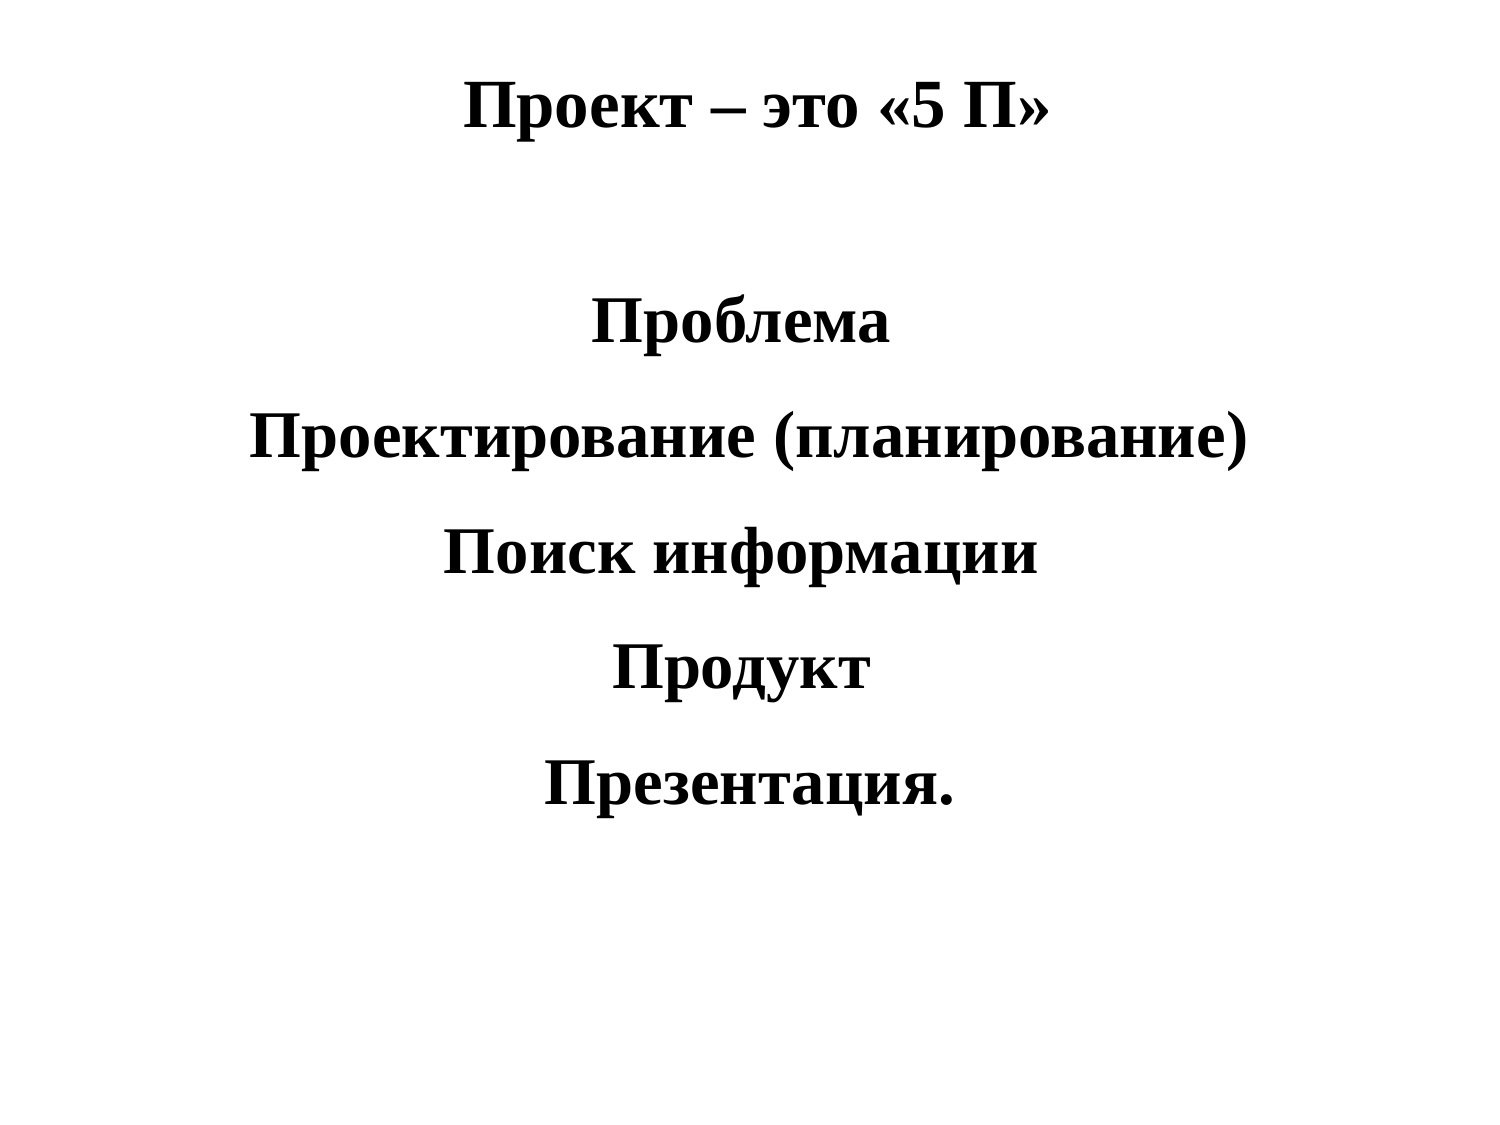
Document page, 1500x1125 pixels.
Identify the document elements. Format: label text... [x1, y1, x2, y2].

title Проект – это «5 П» [75, 45, 1425, 233]
list Проблема Проектирование (планирование) Поиск информации Продукт Презентация. [75, 262, 1425, 1005]
